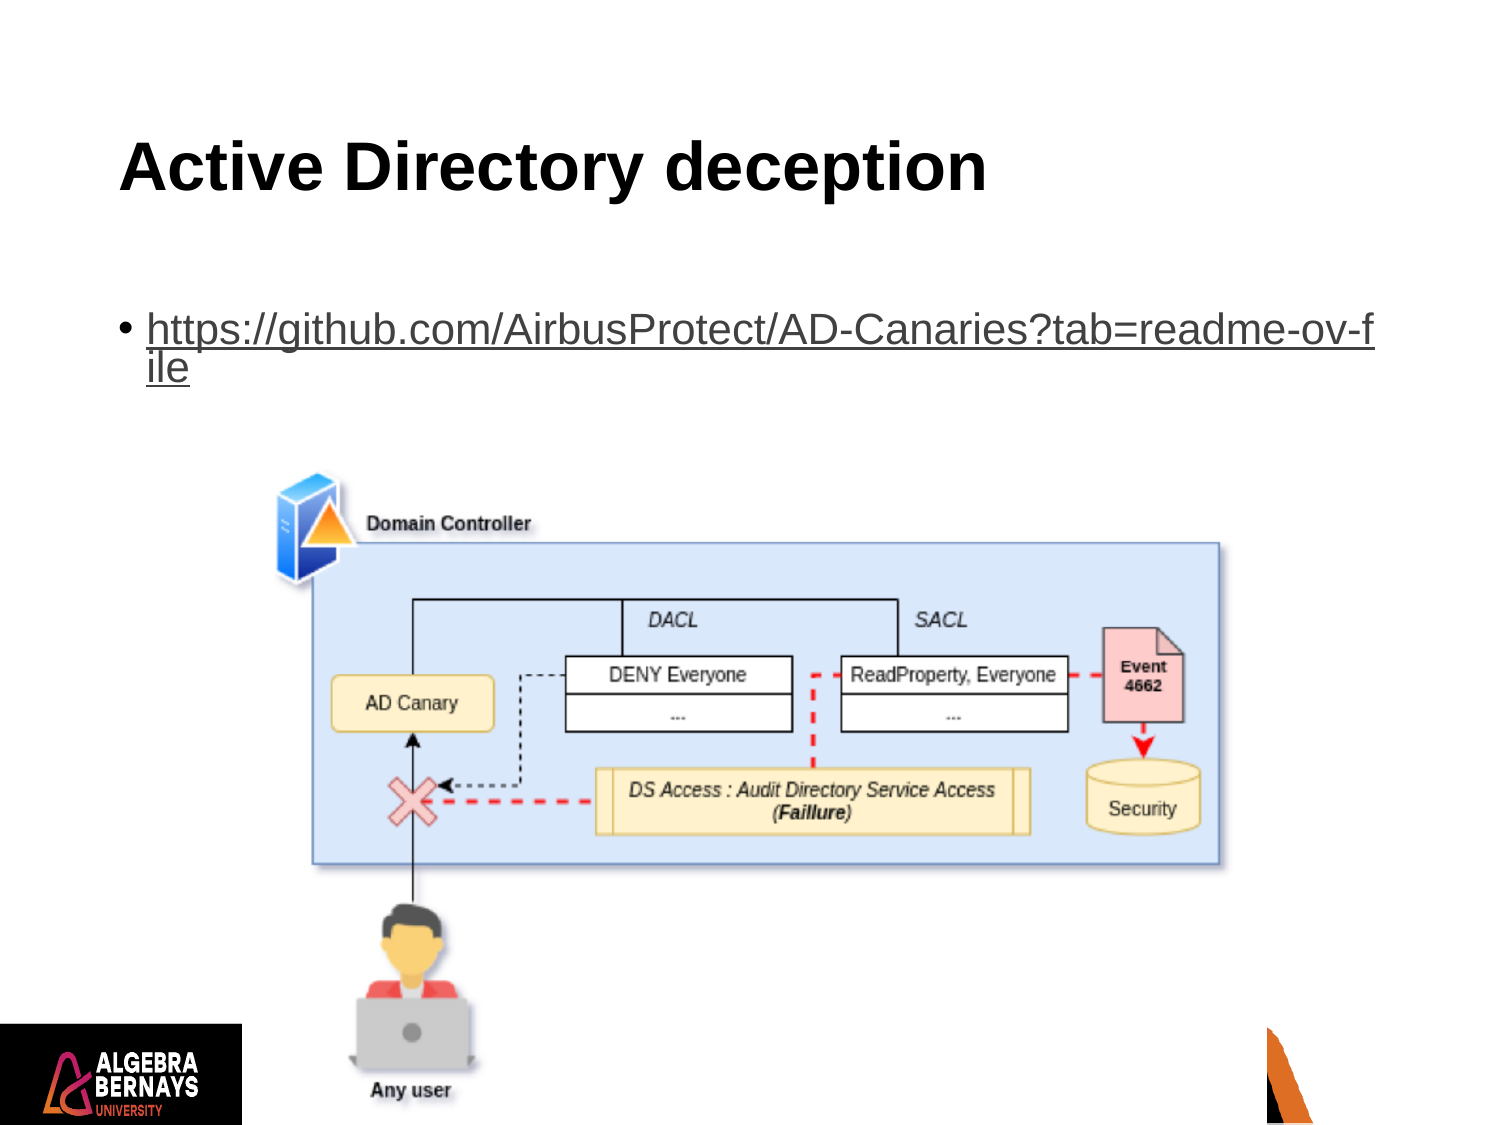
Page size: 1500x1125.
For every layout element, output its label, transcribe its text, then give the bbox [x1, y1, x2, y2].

picture [0, 453, 1468, 1125]
title Active Directory deception [103, 59, 1397, 278]
list https://github.com/AirbusProtect/AD-Canaries?tab=readme-ov-file [103, 299, 1397, 1014]
